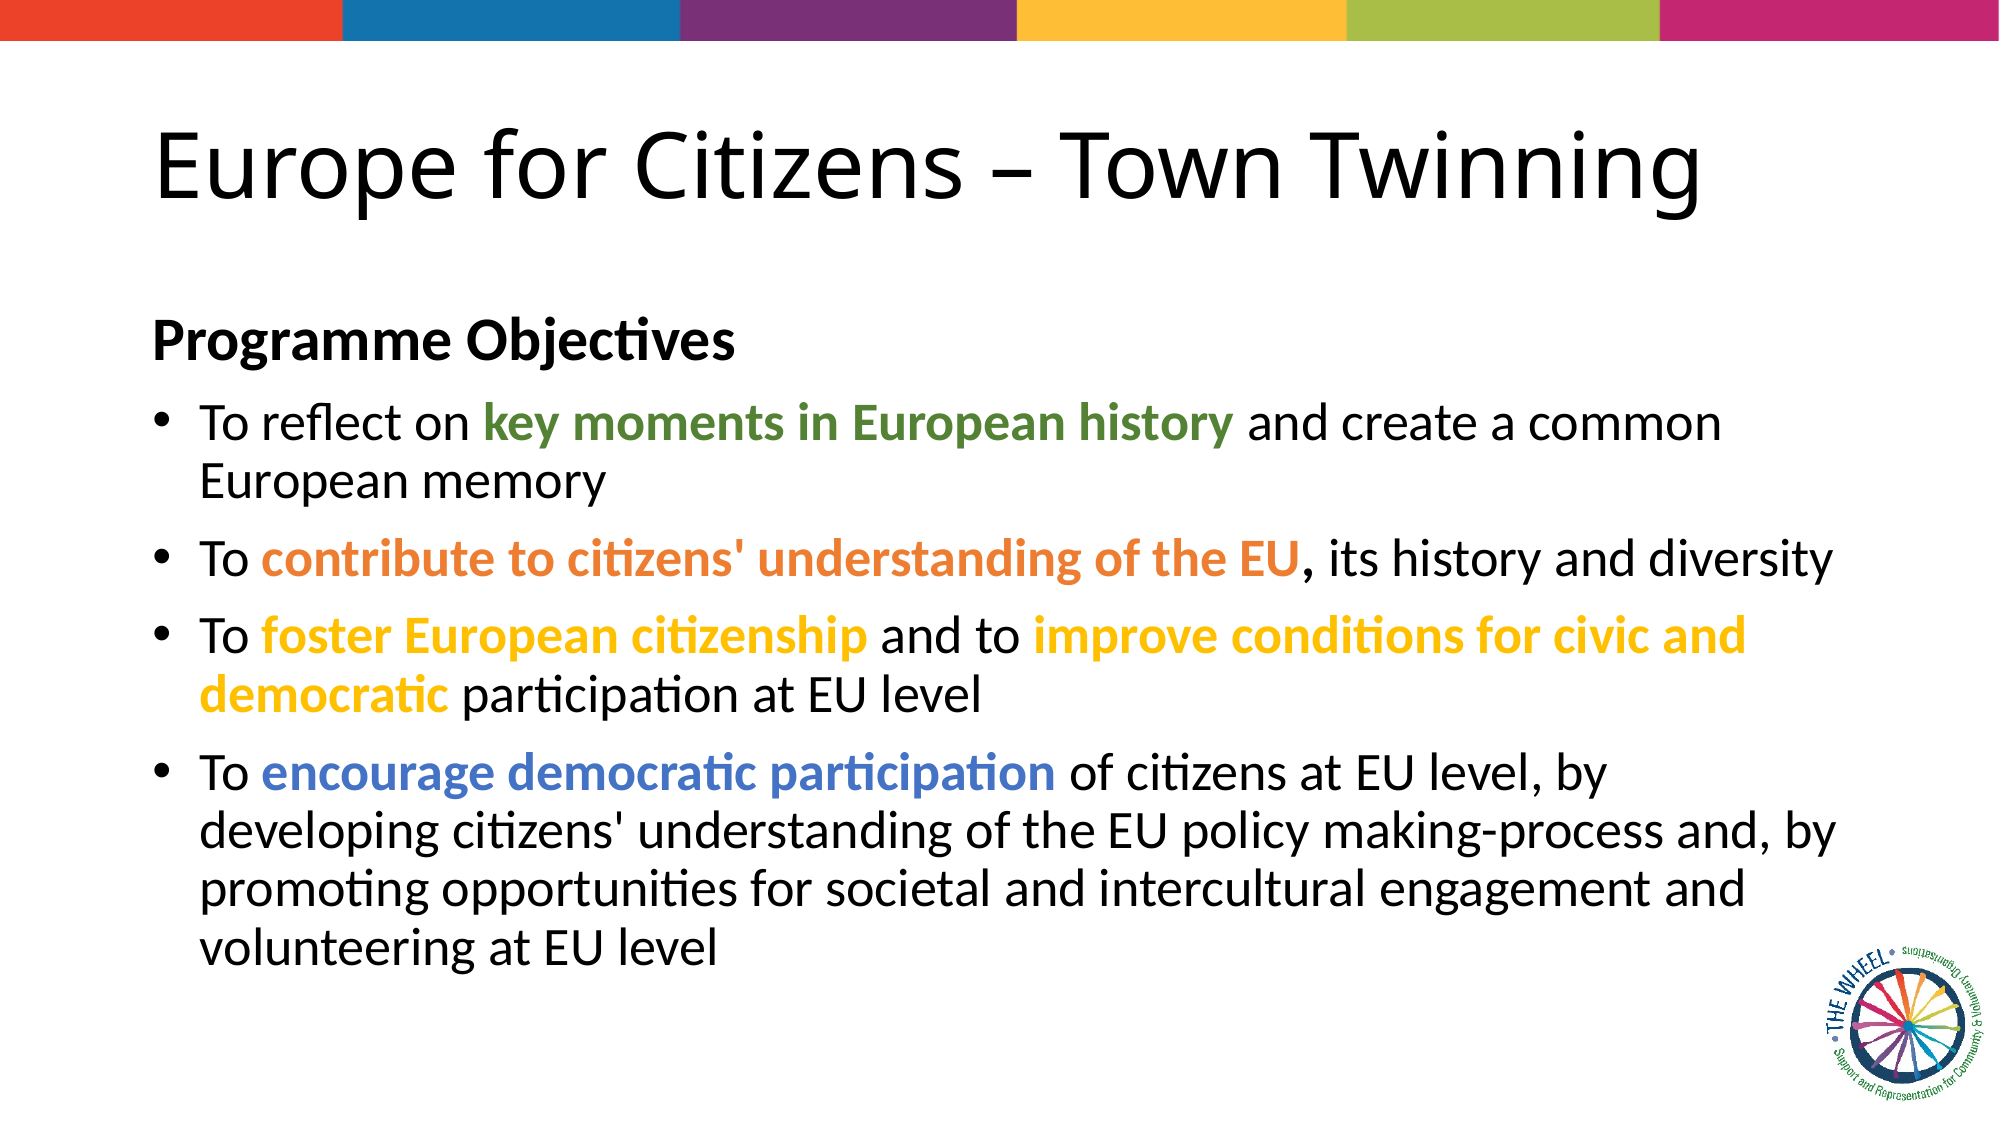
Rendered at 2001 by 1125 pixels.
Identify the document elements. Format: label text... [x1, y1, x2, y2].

picture [0, 0, 2000, 41]
picture [1825, 944, 1984, 1103]
title Europe for Citizens – Town Twinning [137, 59, 1863, 278]
list Programme Objectives To reflect on key moments in European history and create a common European memory To contribute to citizens' understanding of the EU, its history and diversity To foster European citizenship and to improve conditions for civic and democratic participation at EU level To encourage democratic participation of citizens at EU level, by developing citizens' understanding of the EU policy making-process and, by promoting opportunities for societal and intercultural engagement and volunteering at EU level [137, 299, 1863, 1014]
